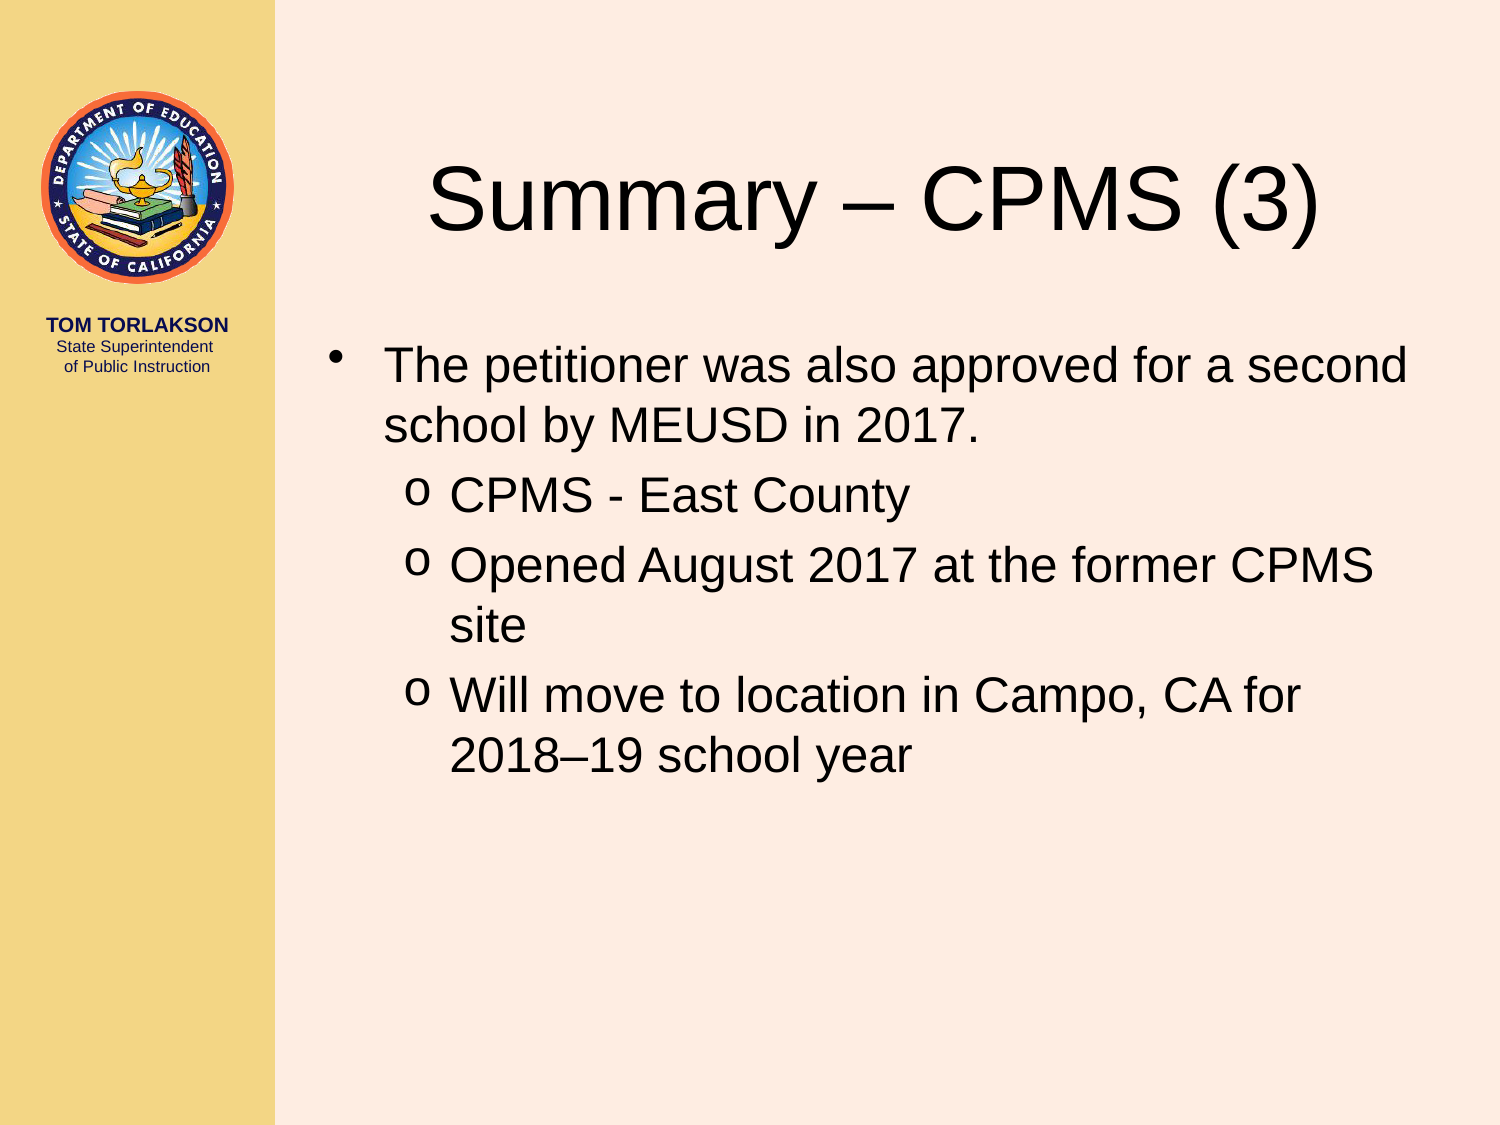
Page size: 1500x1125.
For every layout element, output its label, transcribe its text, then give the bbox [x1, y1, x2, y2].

picture [24, 74, 250, 300]
list The petitioner was also approved for a second school by MEUSD in 2017. CPMS - East County Opened August 2017 at the former CPMS site Will move to location in Campo, CA for 2018–19 school year [312, 324, 1438, 1000]
title Summary – CPMS (3) [312, 99, 1438, 288]
